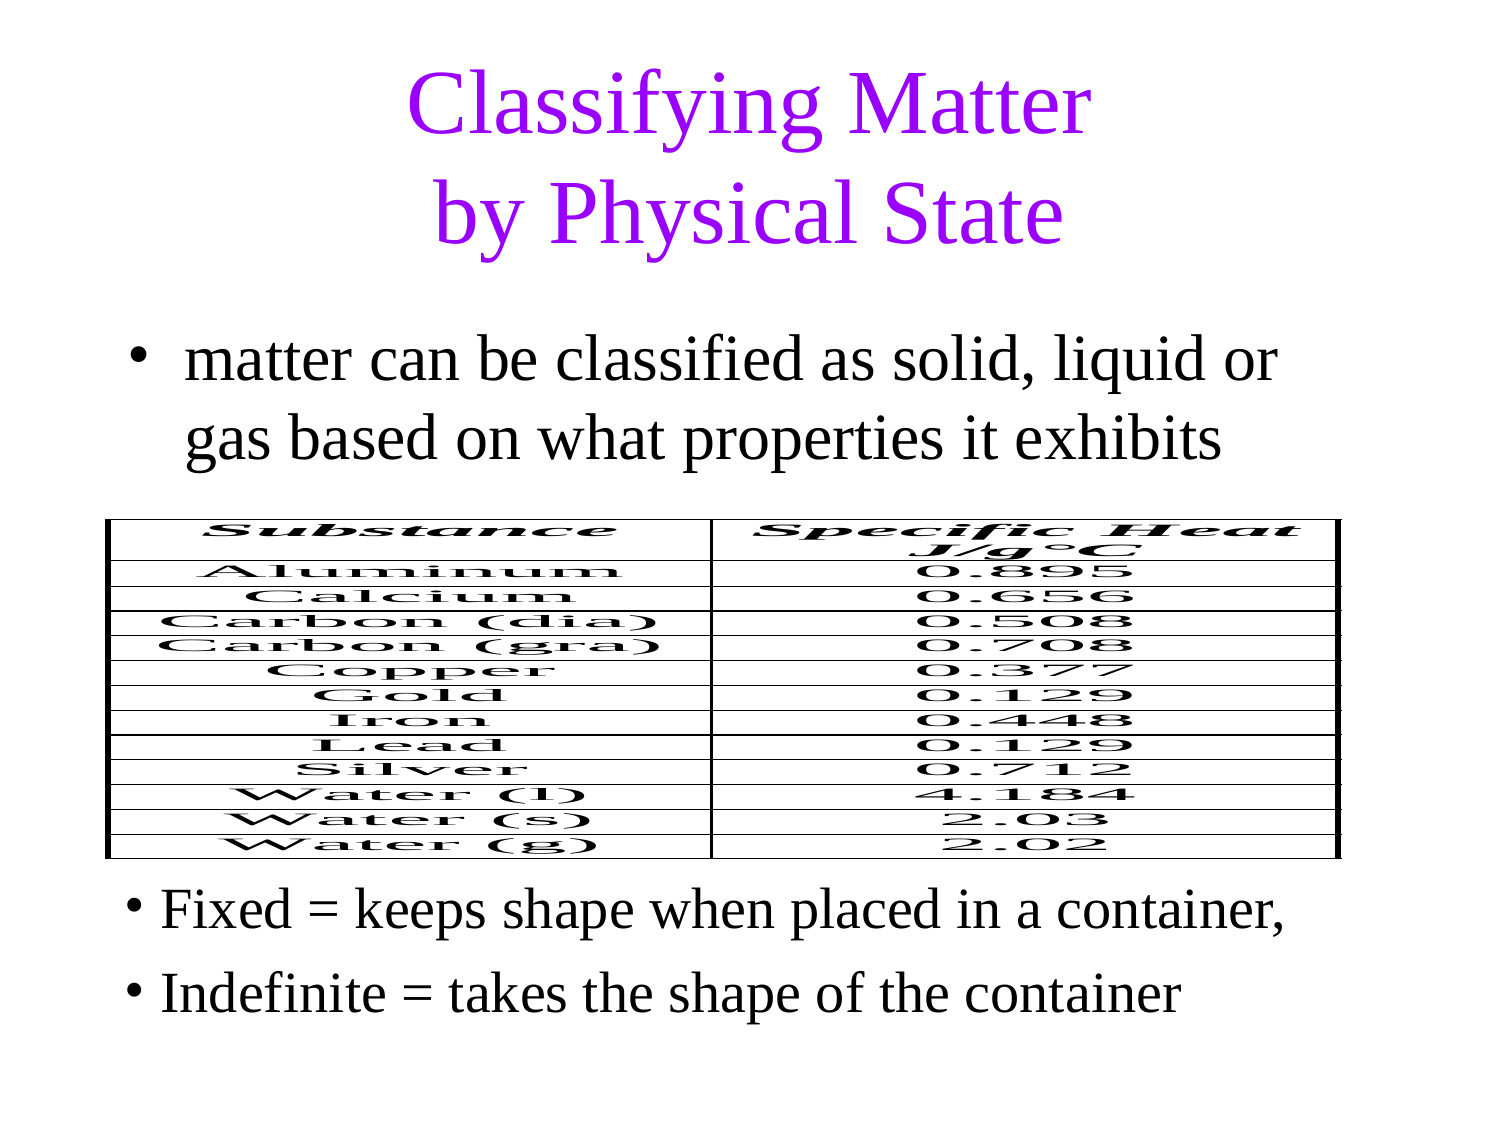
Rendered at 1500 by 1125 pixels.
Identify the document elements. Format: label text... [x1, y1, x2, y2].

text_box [74, 518, 1426, 879]
text_box Classifying Matter by Physical State [112, 58, 1388, 247]
text_box matter can be classified as solid, liquid or gas based on what properties it exhibits [112, 307, 1388, 483]
text_box Fixed = keeps shape when placed in a container, Indefinite = takes the shape of the container [110, 887, 1316, 1033]
